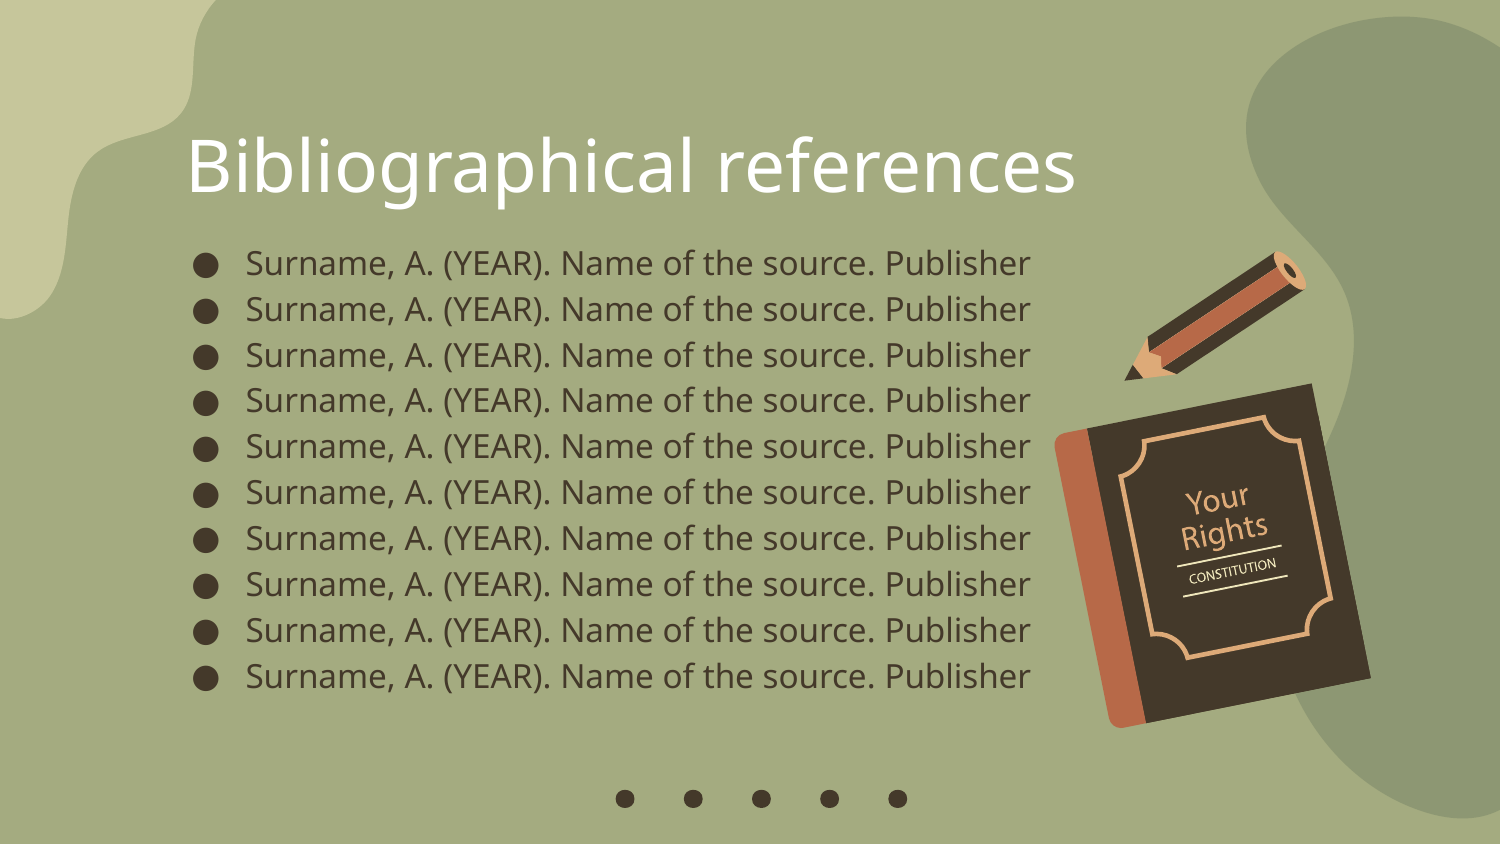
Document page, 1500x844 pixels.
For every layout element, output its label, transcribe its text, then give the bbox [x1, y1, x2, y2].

title Bibliographical references [118, 104, 1147, 199]
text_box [1053, 383, 1372, 729]
subtitle Surname, A. (YEAR). Name of the source. Publisher Surname, A. (YEAR). Name of the source. Publisher Surname, A. (YEAR). Name of the source. Publisher Surname, A. (YEAR). Name of the source. Publisher Surname, A. (YEAR). Name of the source. Publisher Surname, A. (YEAR). Name of the source. Publisher Surname, A. (YEAR). Name of the source. Publisher Surname, A. (YEAR). Name of the source. Publisher Surname, A. (YEAR). Name of the source. Publisher Surname, A. (YEAR). Name of the source. Publisher [155, 220, 1070, 727]
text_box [1159, 216, 1265, 413]
